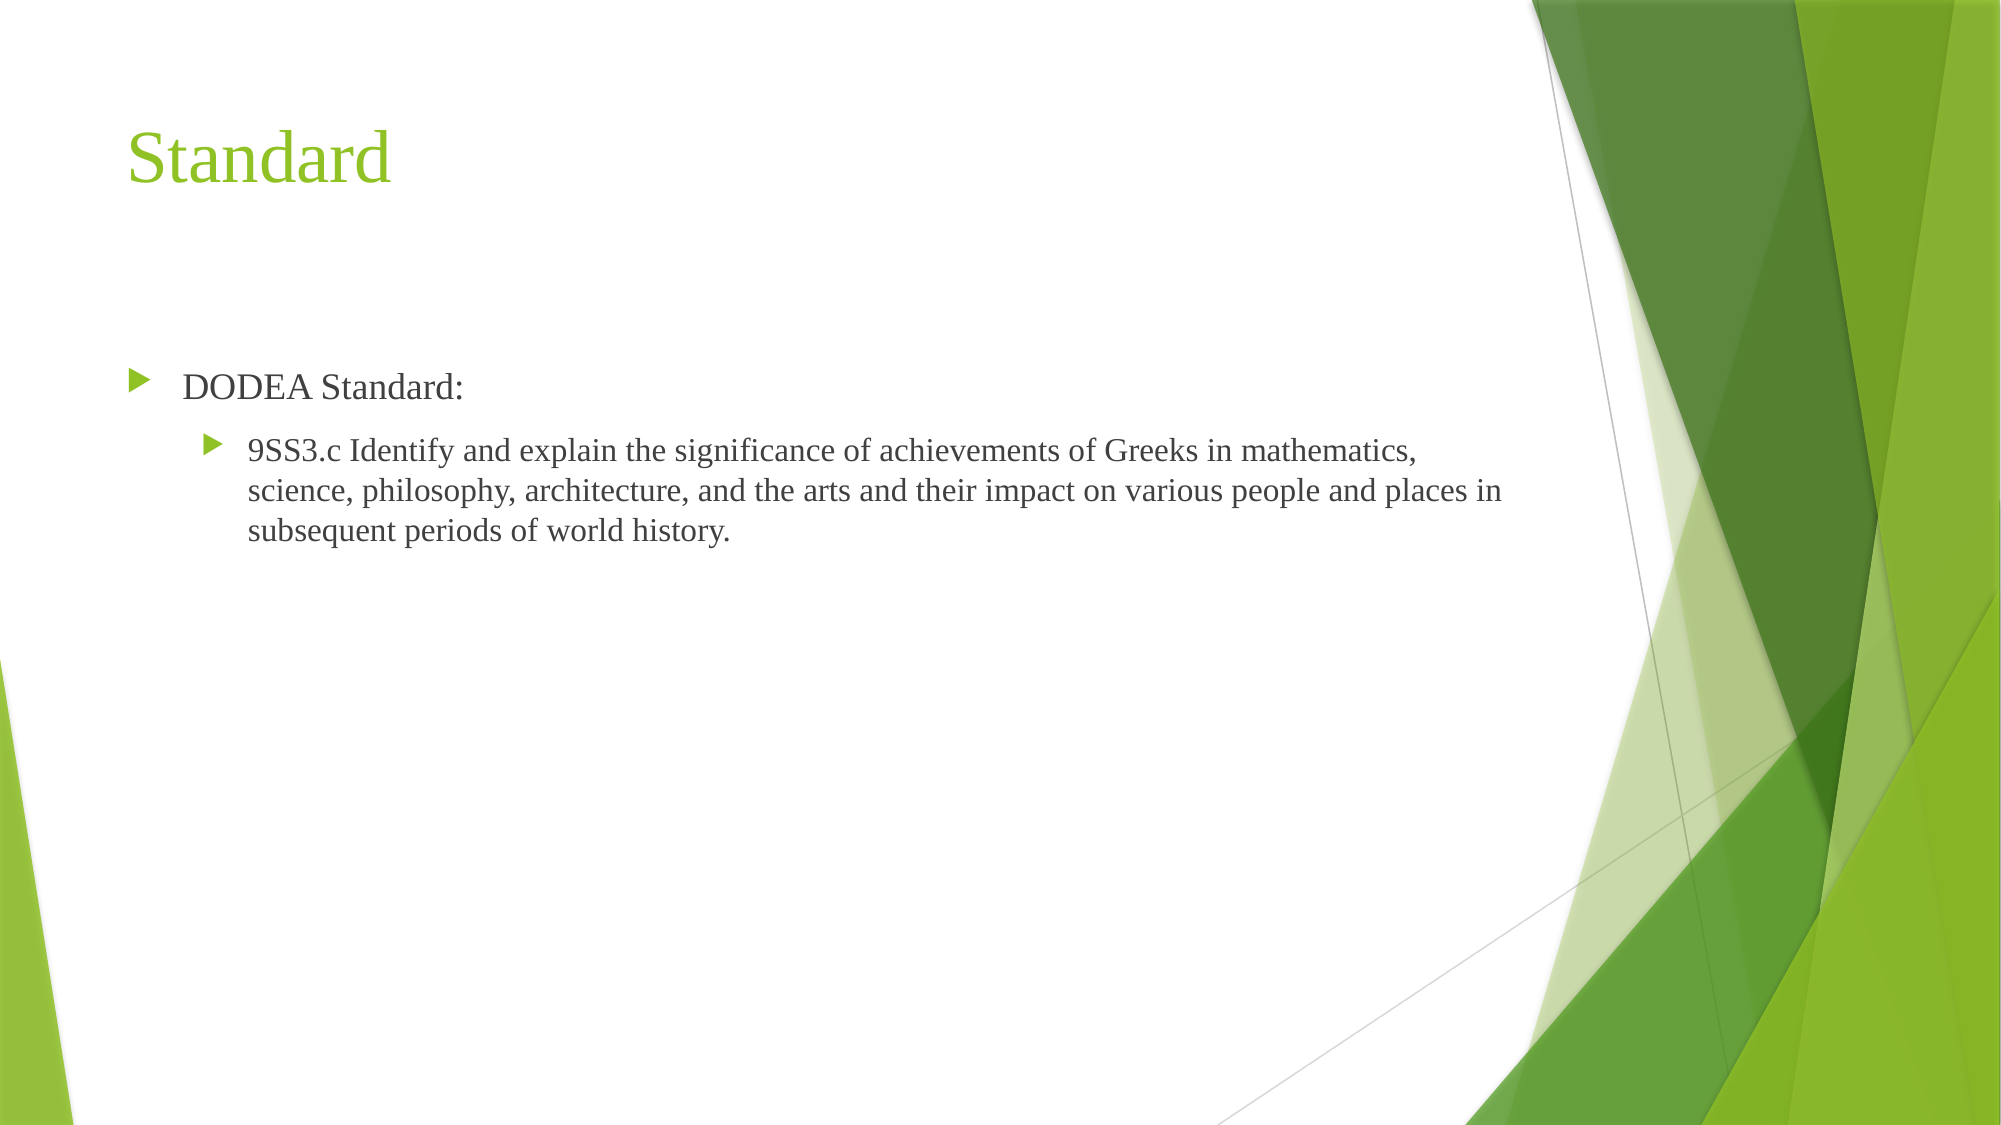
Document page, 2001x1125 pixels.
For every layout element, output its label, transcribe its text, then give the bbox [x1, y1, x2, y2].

title Standard [111, 99, 1522, 317]
list DODEA Standard: 9SS3.c Identify and explain the significance of achievements of Greeks in mathematics, science, philosophy, architecture, and the arts and their impact on various people and places in subsequent periods of world history. [111, 354, 1522, 992]
